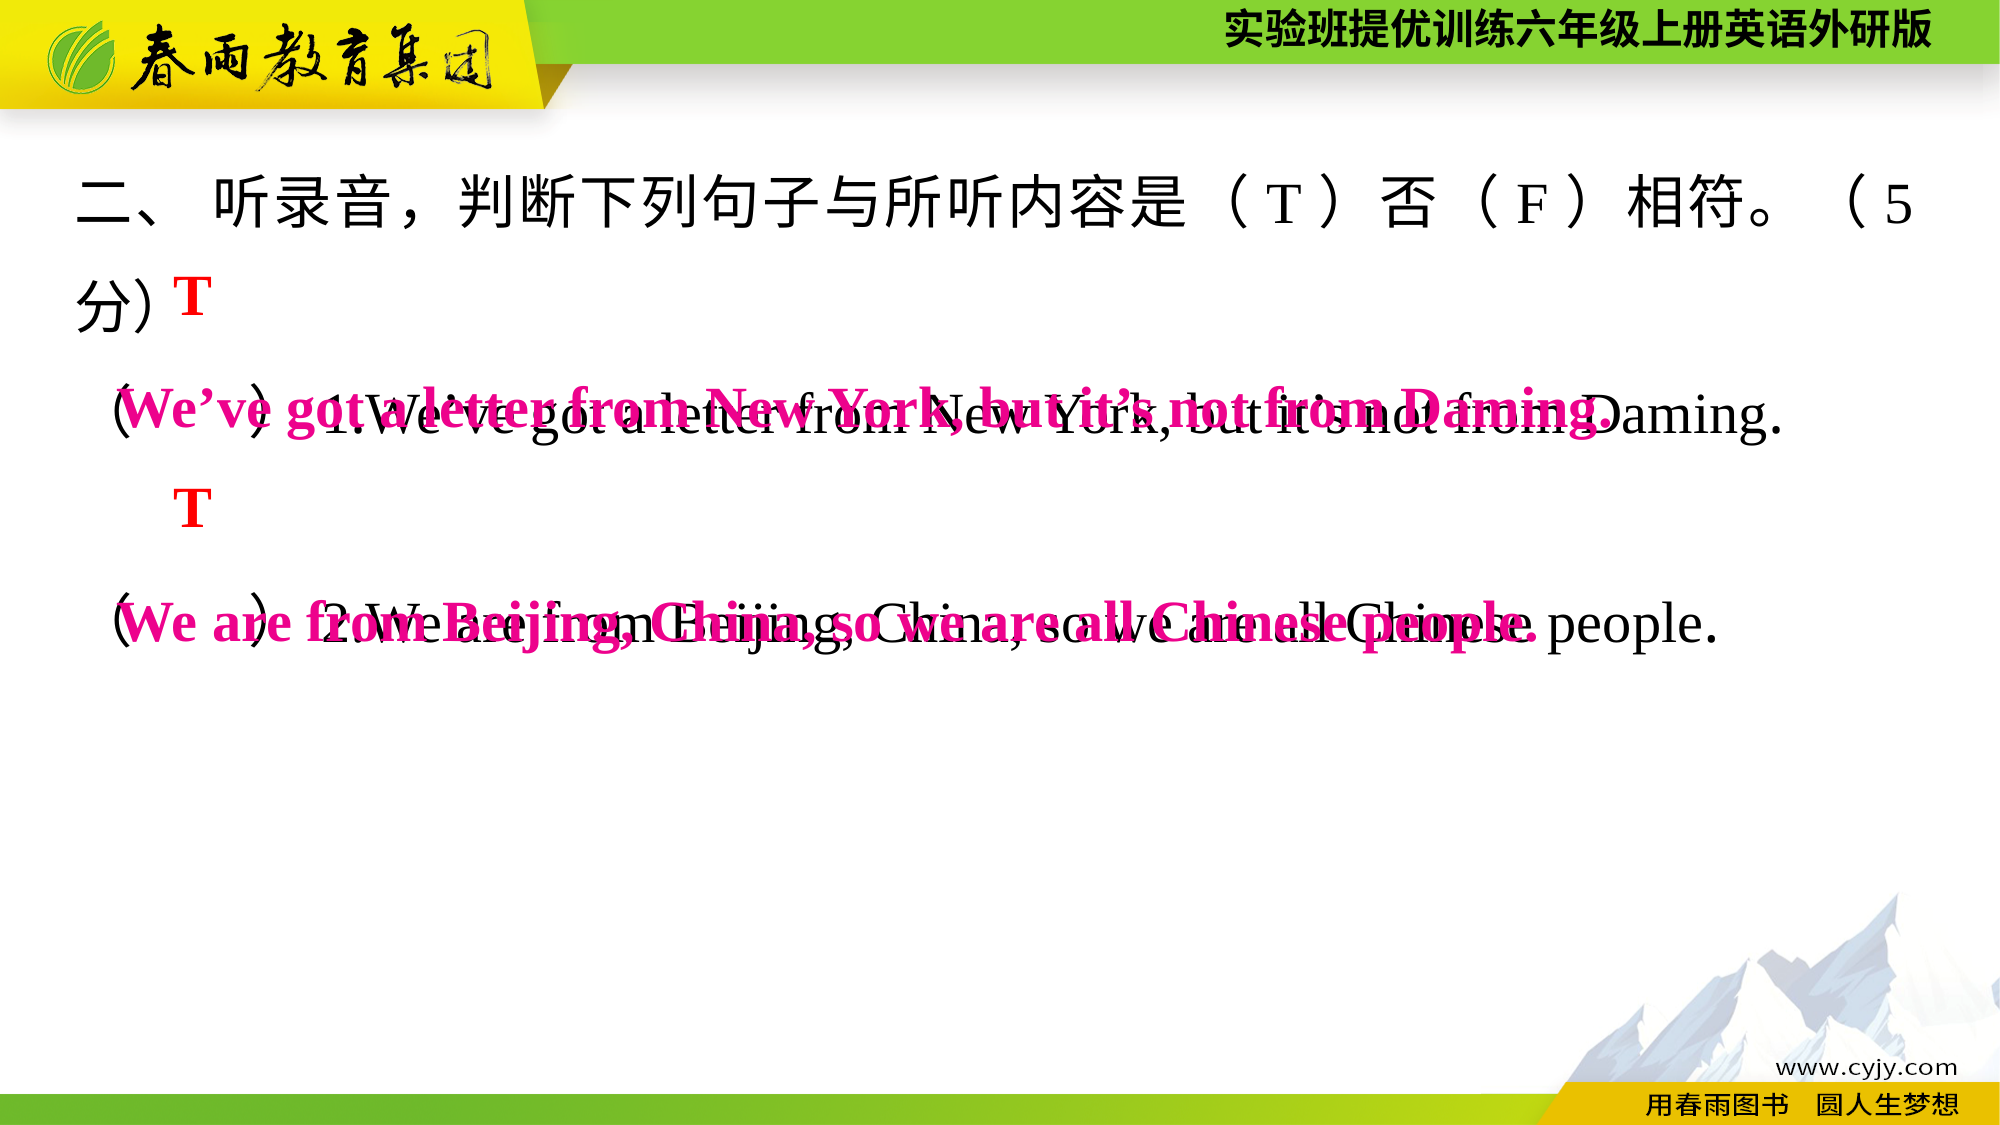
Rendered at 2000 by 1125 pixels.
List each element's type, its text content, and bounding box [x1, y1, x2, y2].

text_box T [159, 461, 228, 547]
text_box We’ve got a letter from New York, but it’s not from Daming. [102, 326, 1646, 447]
text_box T [159, 249, 228, 335]
picture [0, 0, 2000, 1125]
list 二、 听录音，判断下列句子与所听内容是（T）否（F）相符。（5分） （ ）1.We’ve got a letter from New York, but it’s not from Daming. （ ）2.We are from Beijing, China, so we are all Chinese people. [59, 122, 1944, 562]
text_box We are from Beijing, China, so we are all Chinese people. [102, 540, 1591, 661]
